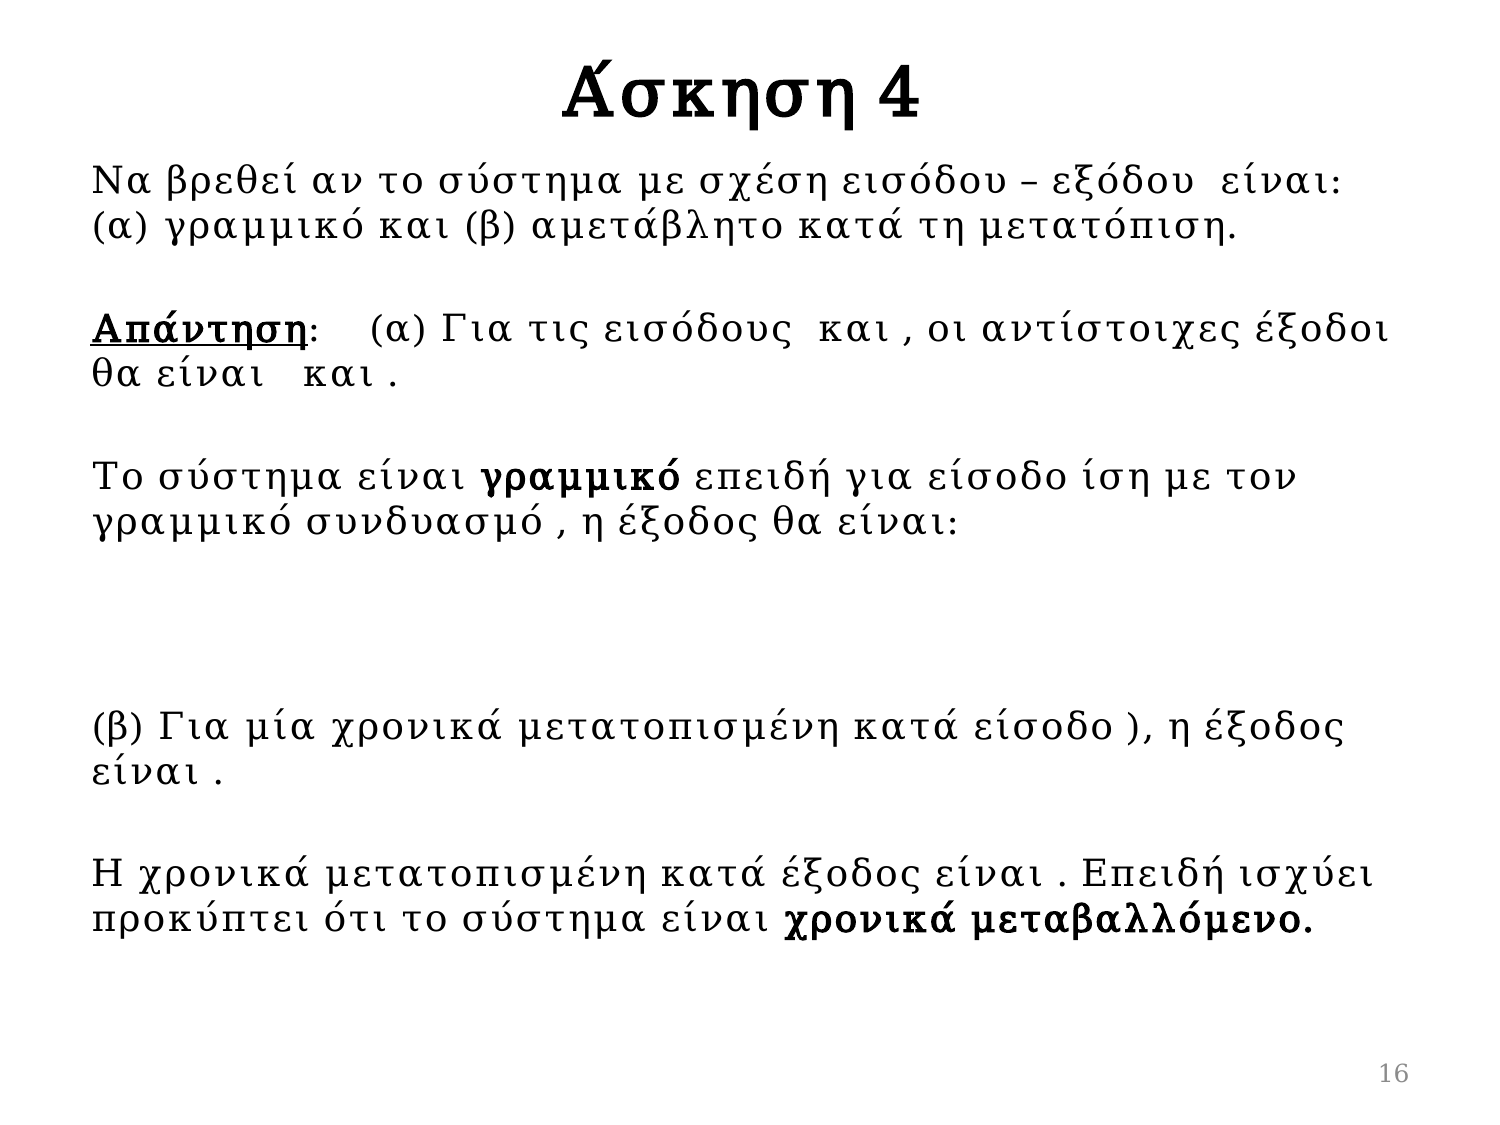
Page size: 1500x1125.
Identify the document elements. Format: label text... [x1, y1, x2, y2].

slide_number 16 [1222, 1042, 1425, 1103]
title Άσκηση 4 [75, 19, 1425, 159]
